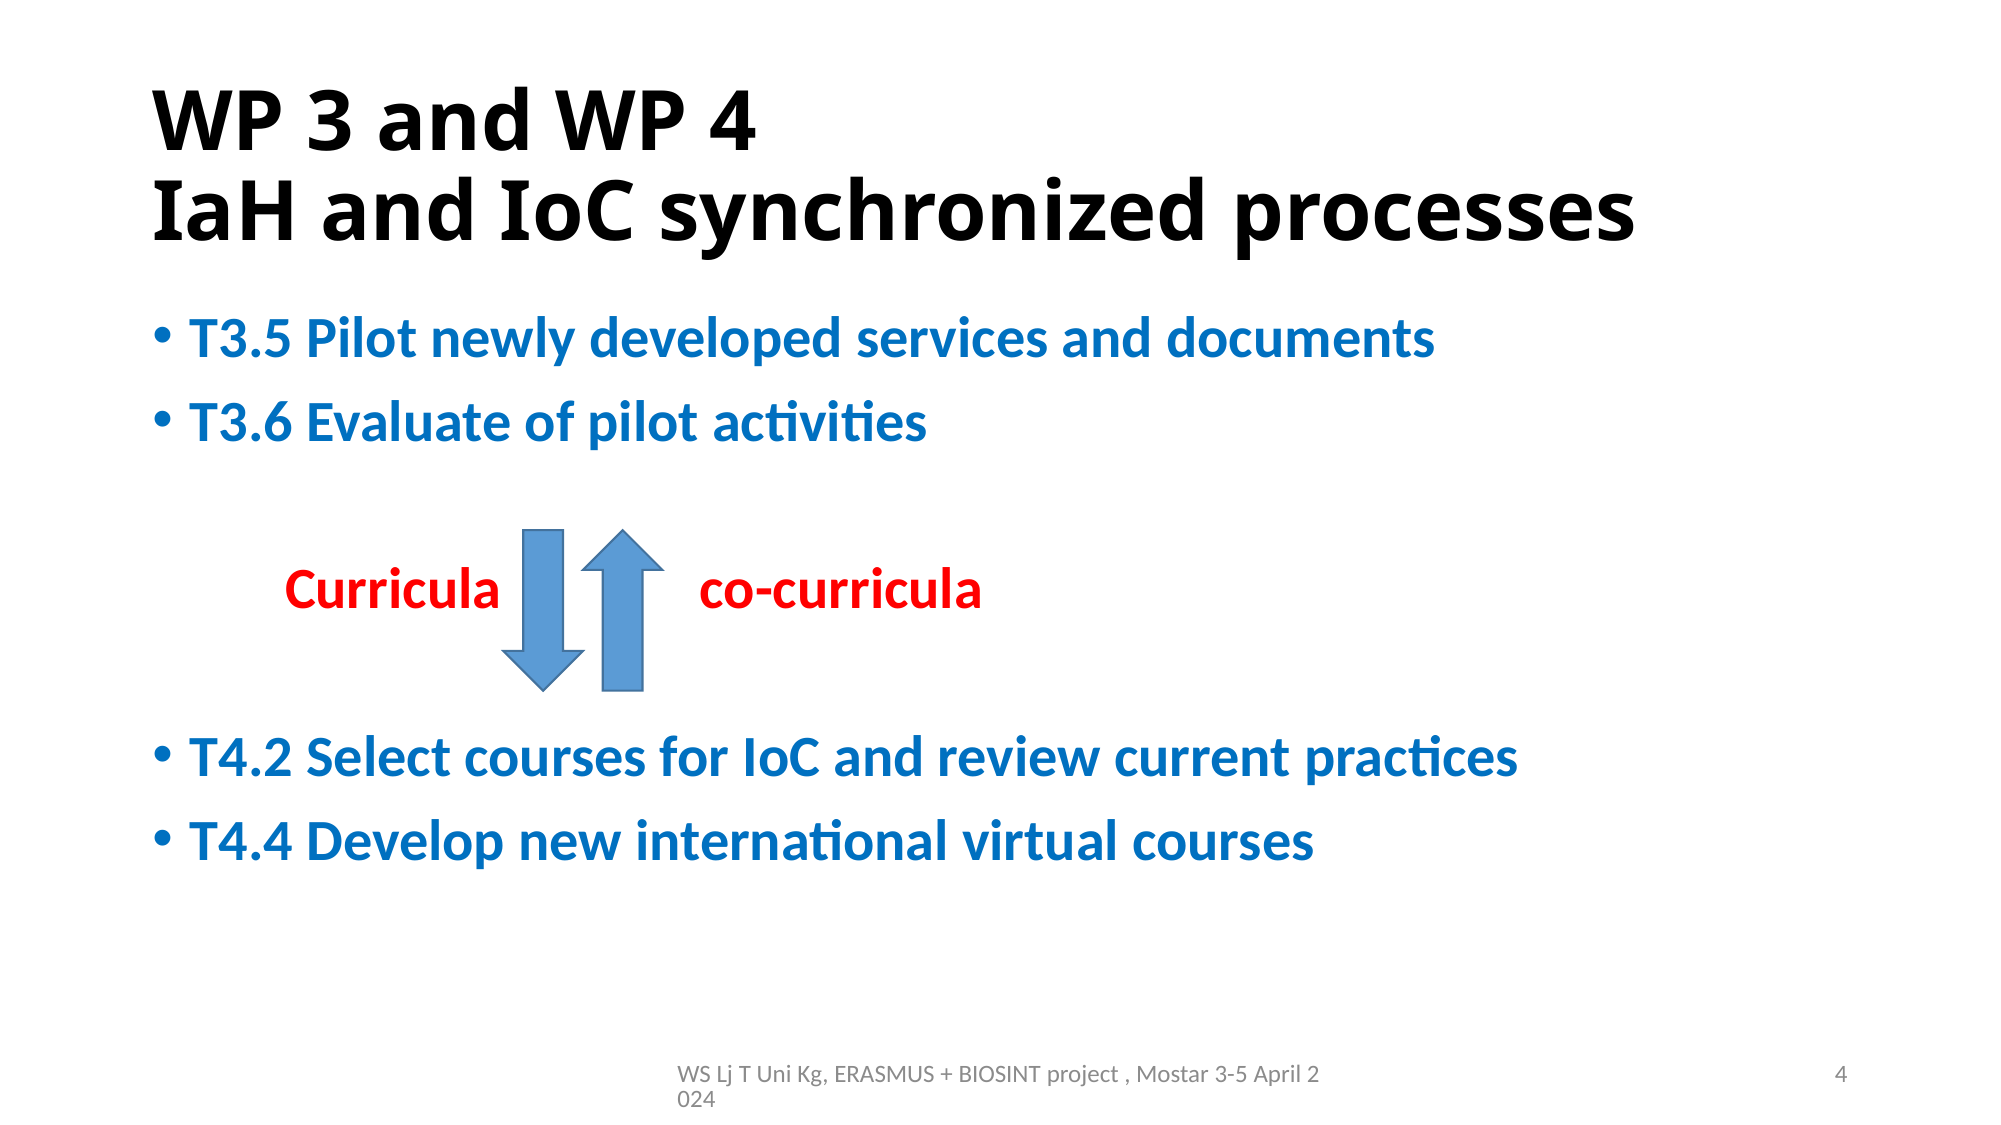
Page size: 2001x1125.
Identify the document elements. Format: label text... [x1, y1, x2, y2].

slide_number 4 [1412, 1042, 1863, 1103]
list T3.5 Pilot newly developed services and documents T3.6 Evaluate of pilot activities Curricula co-curricula T4.2 Select courses for IoC and review current practices T4.4 Develop new international virtual courses [137, 299, 1863, 1014]
footer WS Lj T Uni Kg, ERASMUS + BIOSINT project , Mostar 3-5 April 2024 [662, 1042, 1338, 1103]
text_box [580, 528, 665, 692]
text_box [500, 529, 586, 693]
title WP 3 and WP 4 IaH and IoC synchronized processes [137, 59, 1863, 278]
